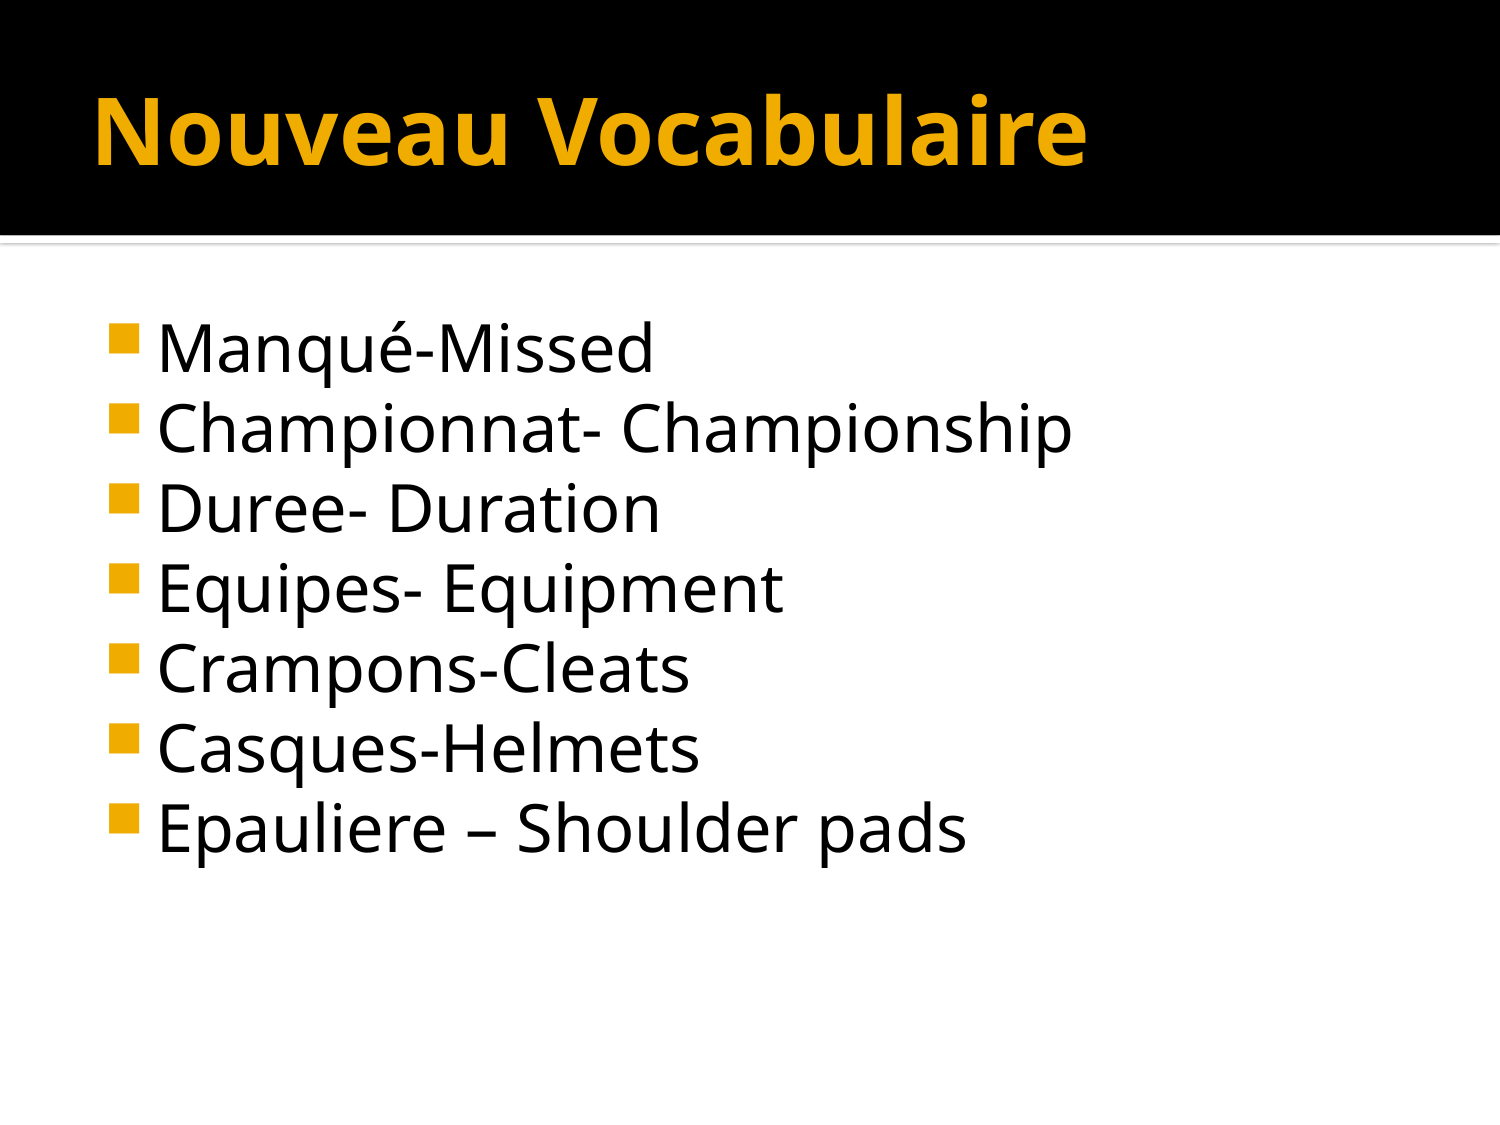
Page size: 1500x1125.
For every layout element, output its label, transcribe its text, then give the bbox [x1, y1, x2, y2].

title Nouveau Vocabulaire [75, 25, 1425, 231]
list Manqué-Missed Championnat- Championship Duree- Duration Equipes- Equipment Crampons-Cleats Casques-Helmets Epauliere – Shoulder pads [75, 291, 1425, 1050]
